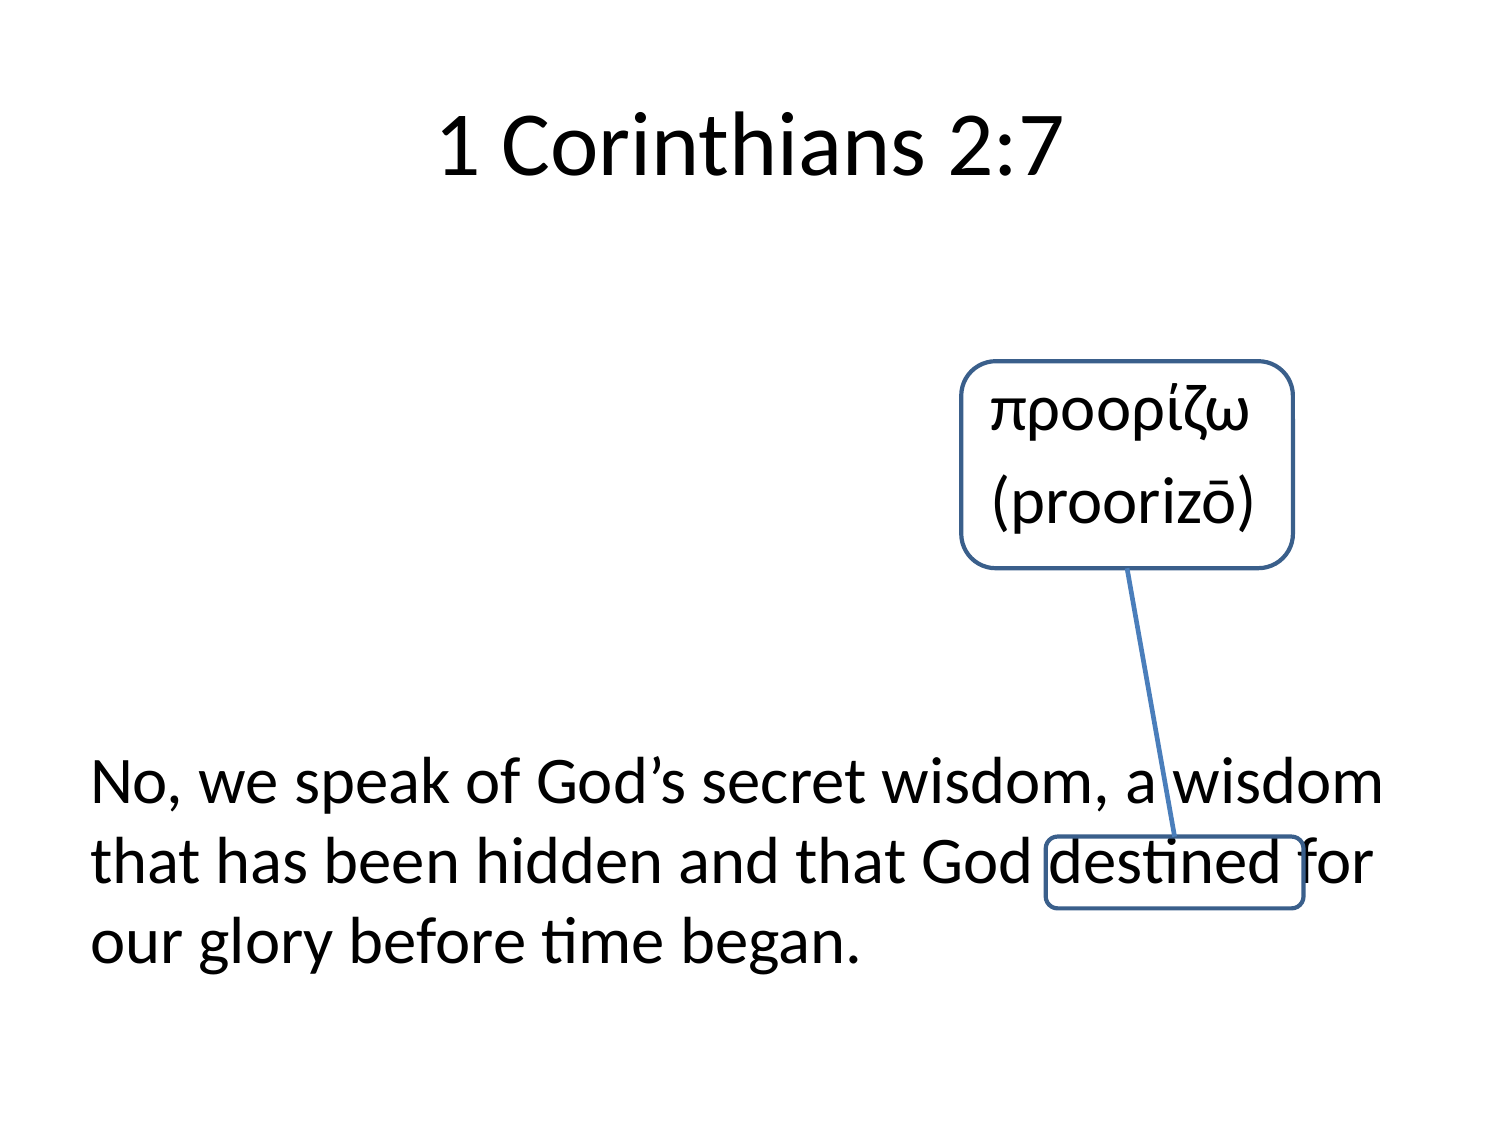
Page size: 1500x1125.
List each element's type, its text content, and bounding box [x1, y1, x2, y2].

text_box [1126, 568, 1175, 837]
list προορίζω (proorizō) No, we speak of God’s secret wisdom, a wisdom that has been hidden and that God destined for our glory before time began. [75, 262, 1425, 1005]
text_box [959, 359, 1296, 571]
text_box [1043, 834, 1306, 911]
title 1 Corinthians 2:7 [75, 45, 1425, 233]
